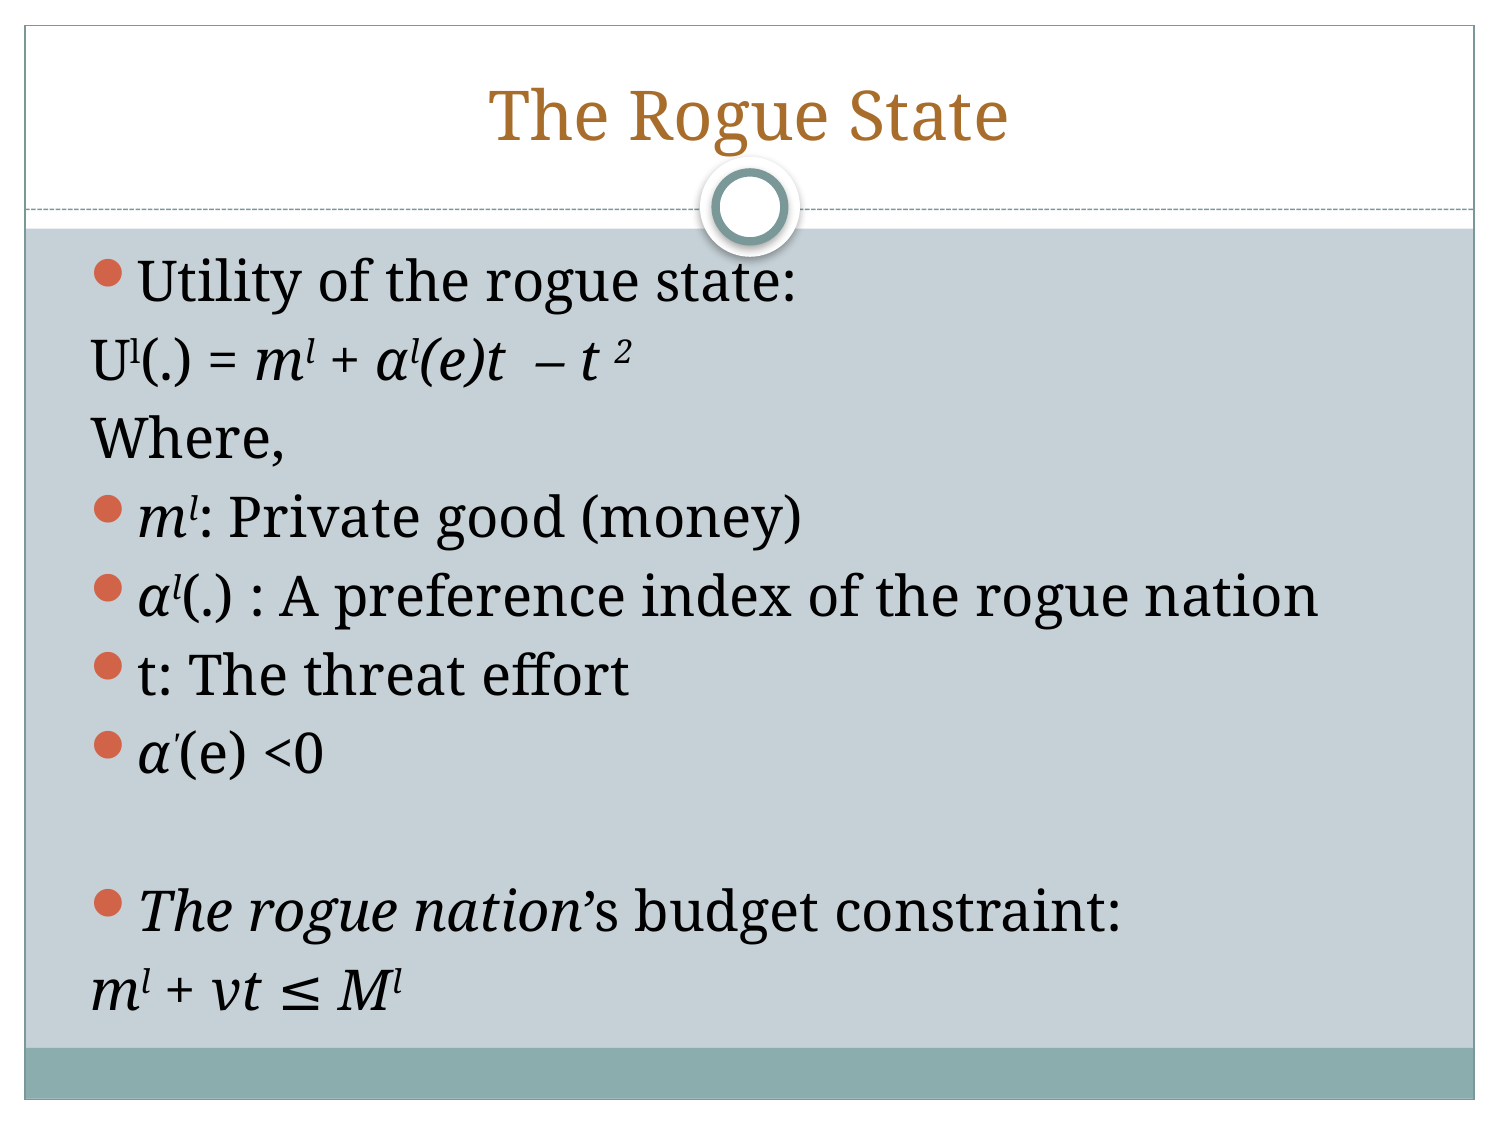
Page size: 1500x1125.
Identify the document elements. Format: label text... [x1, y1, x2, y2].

list Utility of the rogue state: Ul(.) = ml + αl(e)t – t 2 Where, ml: Private good (money) αl(.) : A preference index of the rogue nation t: The threat effort α'(e) <0 The rogue nation’s budget constraint: ml + vt ≤ Ml [74, 237, 1426, 1051]
title The Rogue State [49, 37, 1450, 163]
